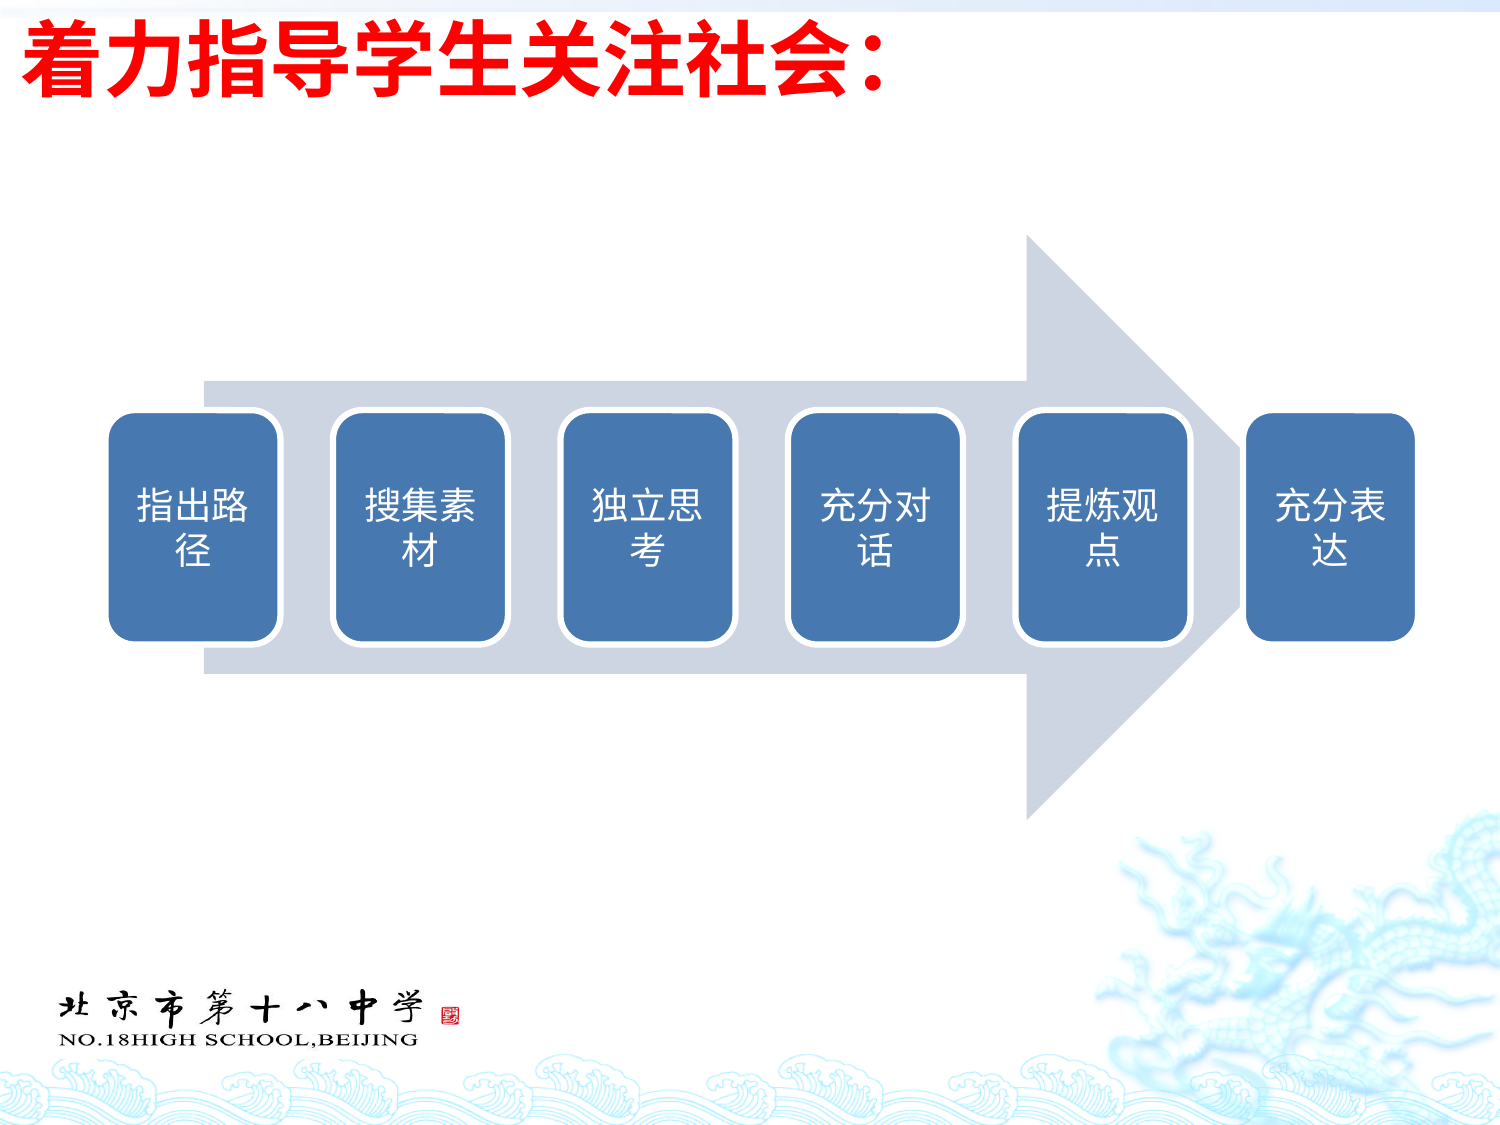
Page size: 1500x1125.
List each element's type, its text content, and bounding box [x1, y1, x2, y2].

text_box 着力指导学生关注社会： [5, 0, 951, 115]
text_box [104, 233, 1419, 821]
picture [0, 984, 516, 1059]
